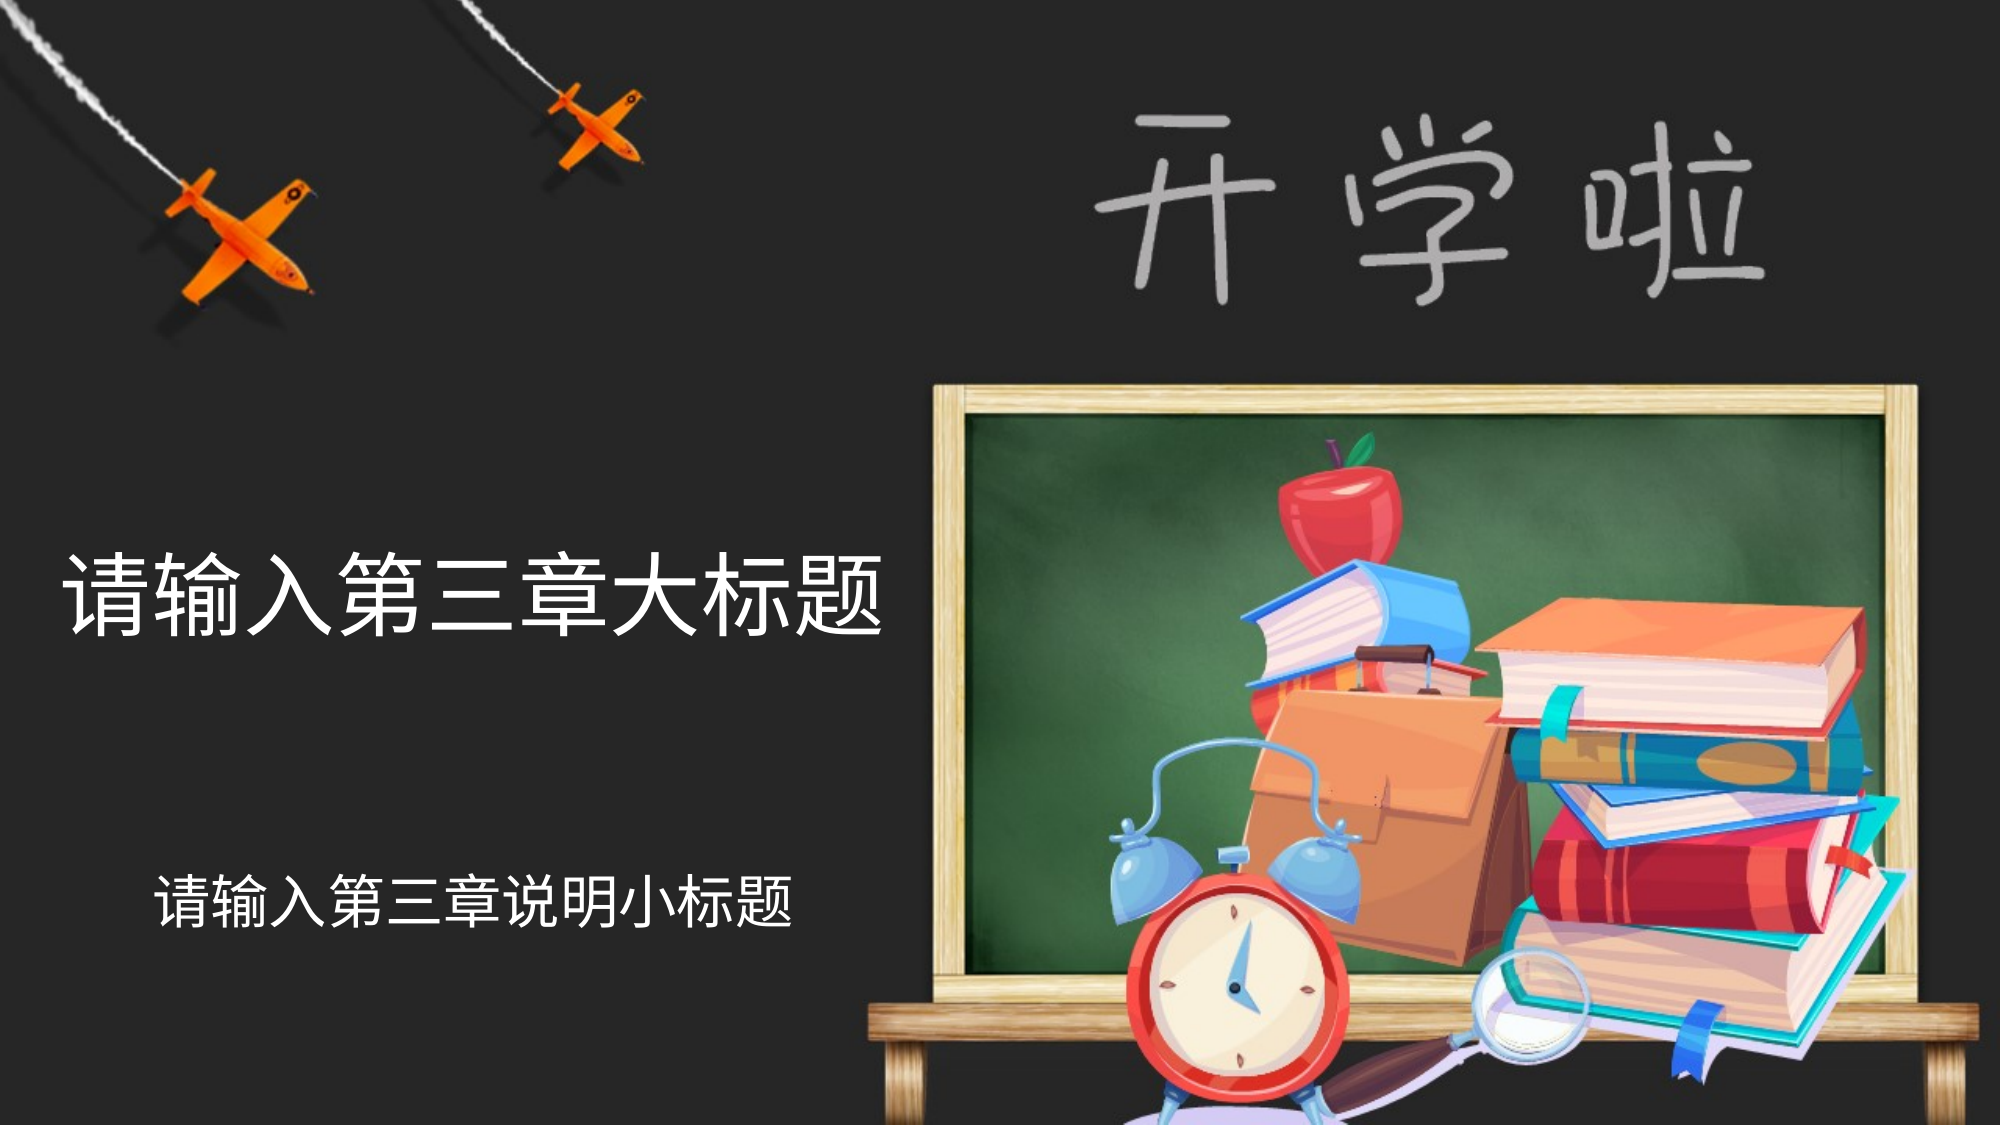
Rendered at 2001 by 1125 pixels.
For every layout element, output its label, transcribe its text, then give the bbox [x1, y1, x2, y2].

title 请输入第三章大标题 [15, 328, 930, 802]
picture [0, 0, 2000, 1125]
list 请输入第三章说明小标题 [16, 820, 930, 946]
